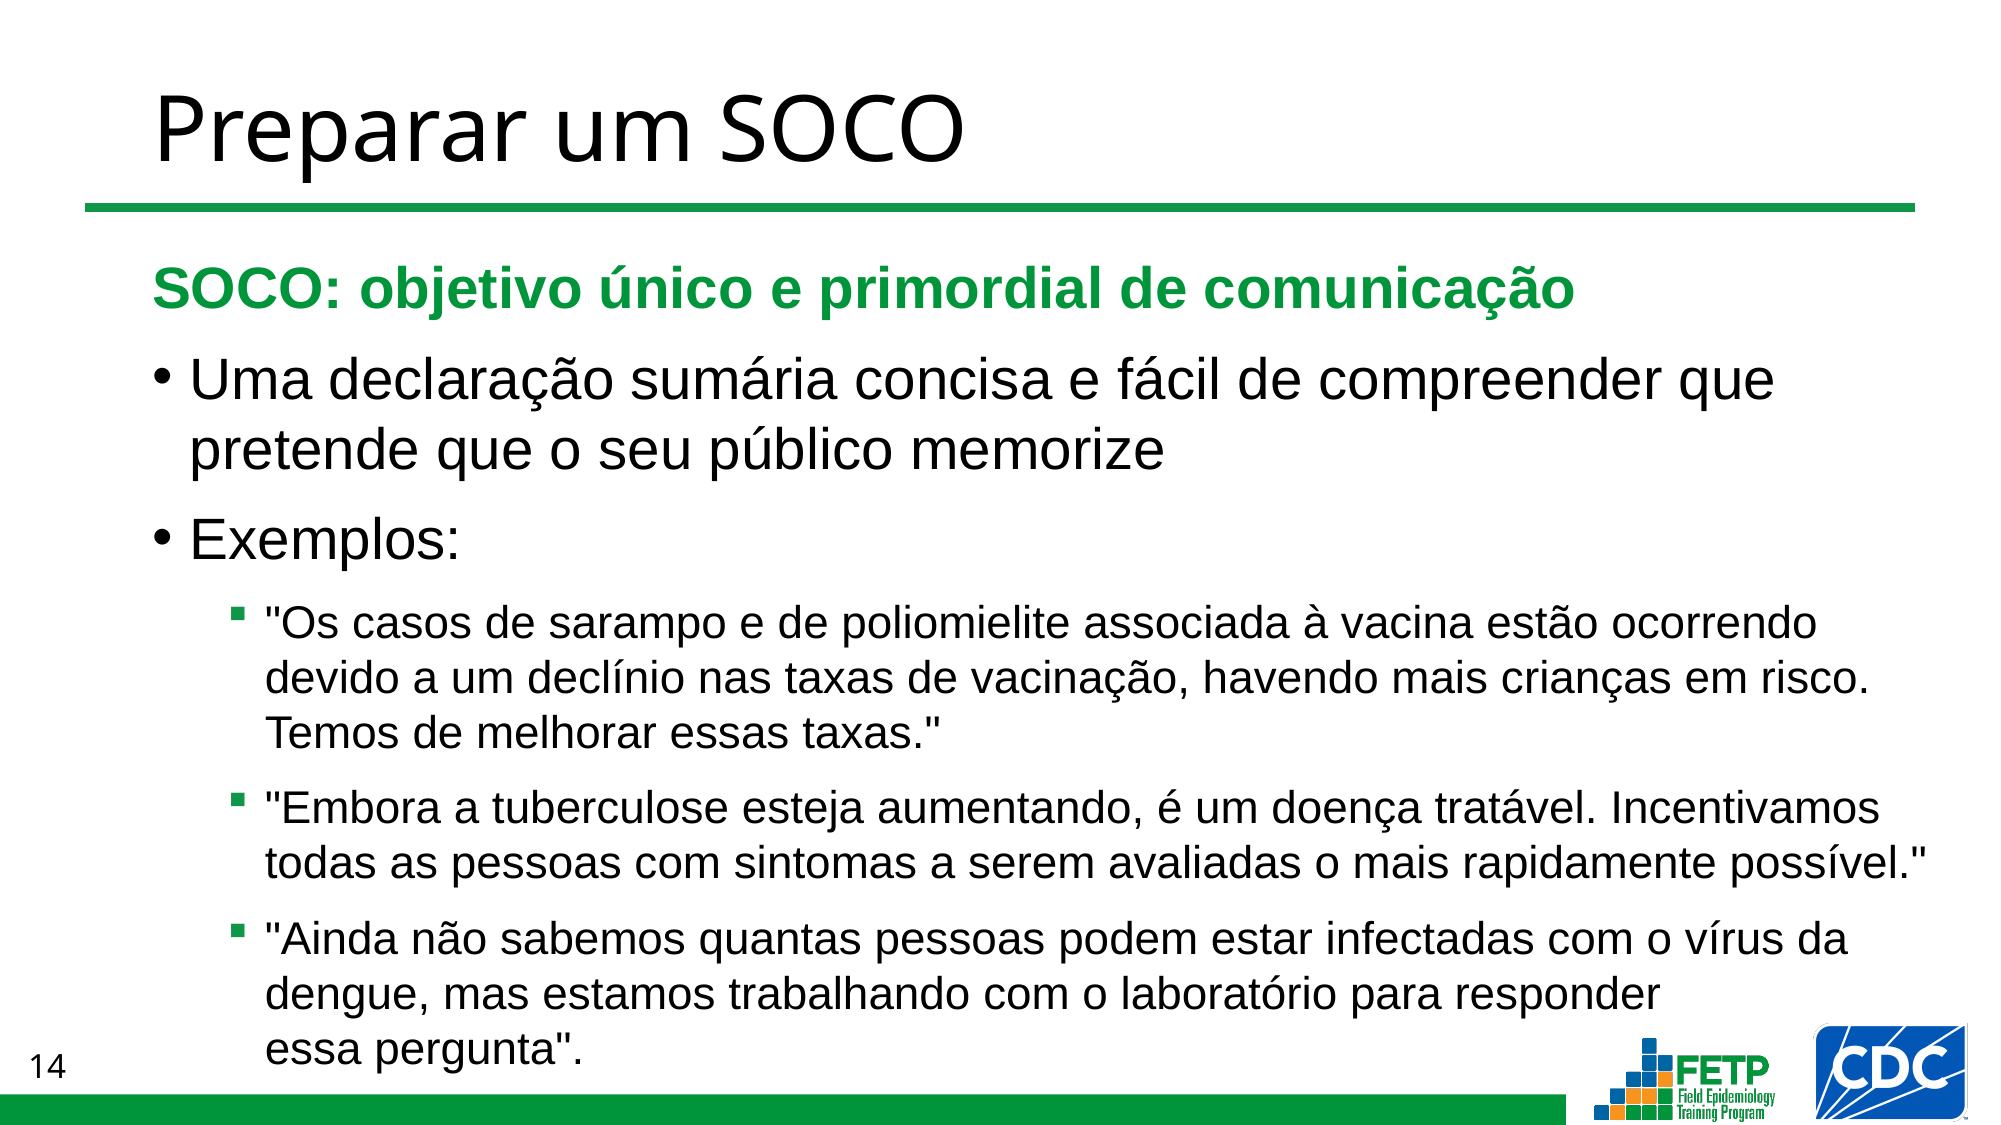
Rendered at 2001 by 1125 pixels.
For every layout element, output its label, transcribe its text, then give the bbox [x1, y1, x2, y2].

picture [1813, 1023, 1968, 1122]
picture [1594, 1038, 1775, 1122]
title Preparar um SOCO [137, 75, 1863, 207]
list SOCO: objetivo único e primordial de comunicação Uma declaração sumária concisa e fácil de compreender que pretende que o seu público memorize Exemplos: "Os casos de sarampo e de poliomielite associada à vacina estão ocorrendo devido a um declínio nas taxas de vacinação, havendo mais crianças em risco. Temos de melhorar essas taxas." "Embora a tuberculose esteja aumentando, é um doença tratável. Incentivamos todas as pessoas com sintomas a serem avaliadas o mais rapidamente possível." "Ainda não sabemos quantas pessoas podem estar infectadas com o vírus da dengue, mas estamos trabalhando com o laboratório para responder essa pergunta". [137, 242, 1970, 1004]
